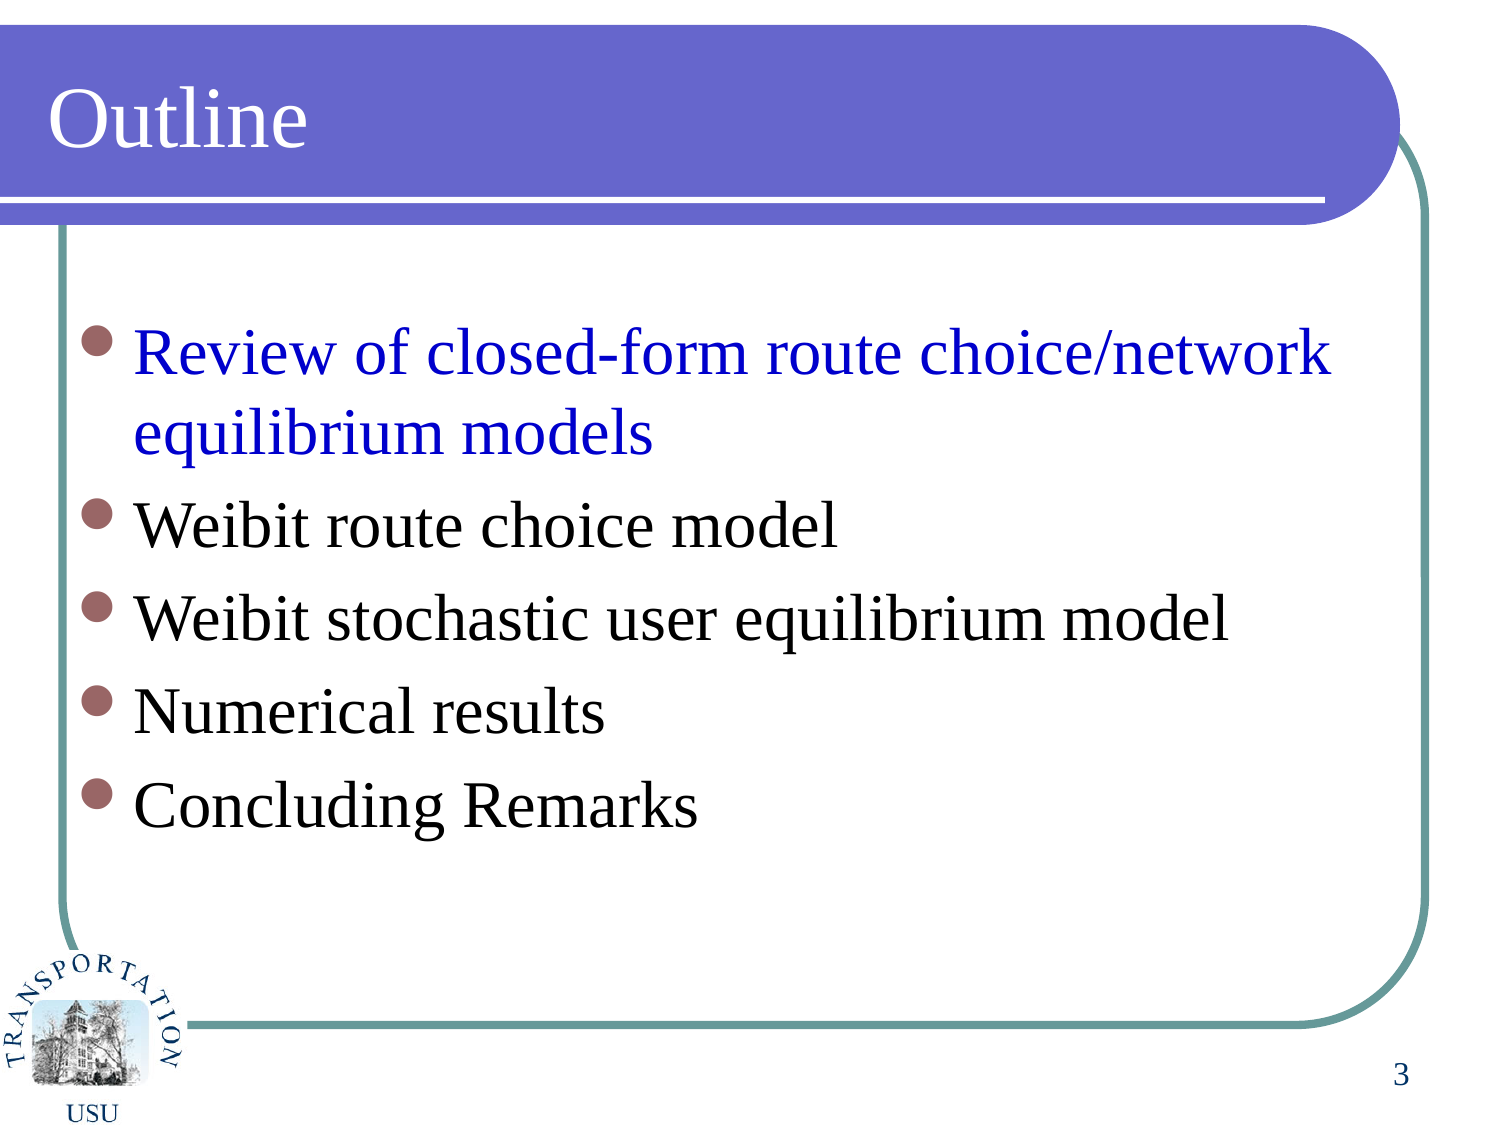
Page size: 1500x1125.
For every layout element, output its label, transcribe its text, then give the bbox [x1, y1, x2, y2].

picture [0, 950, 188, 1125]
title Outline [31, 37, 1348, 188]
list Review of closed-form route choice/network equilibrium models Weibit route choice model Weibit stochastic user equilibrium model Numerical results Concluding Remarks [62, 299, 1438, 813]
slide_number 3 [1174, 1024, 1426, 1101]
